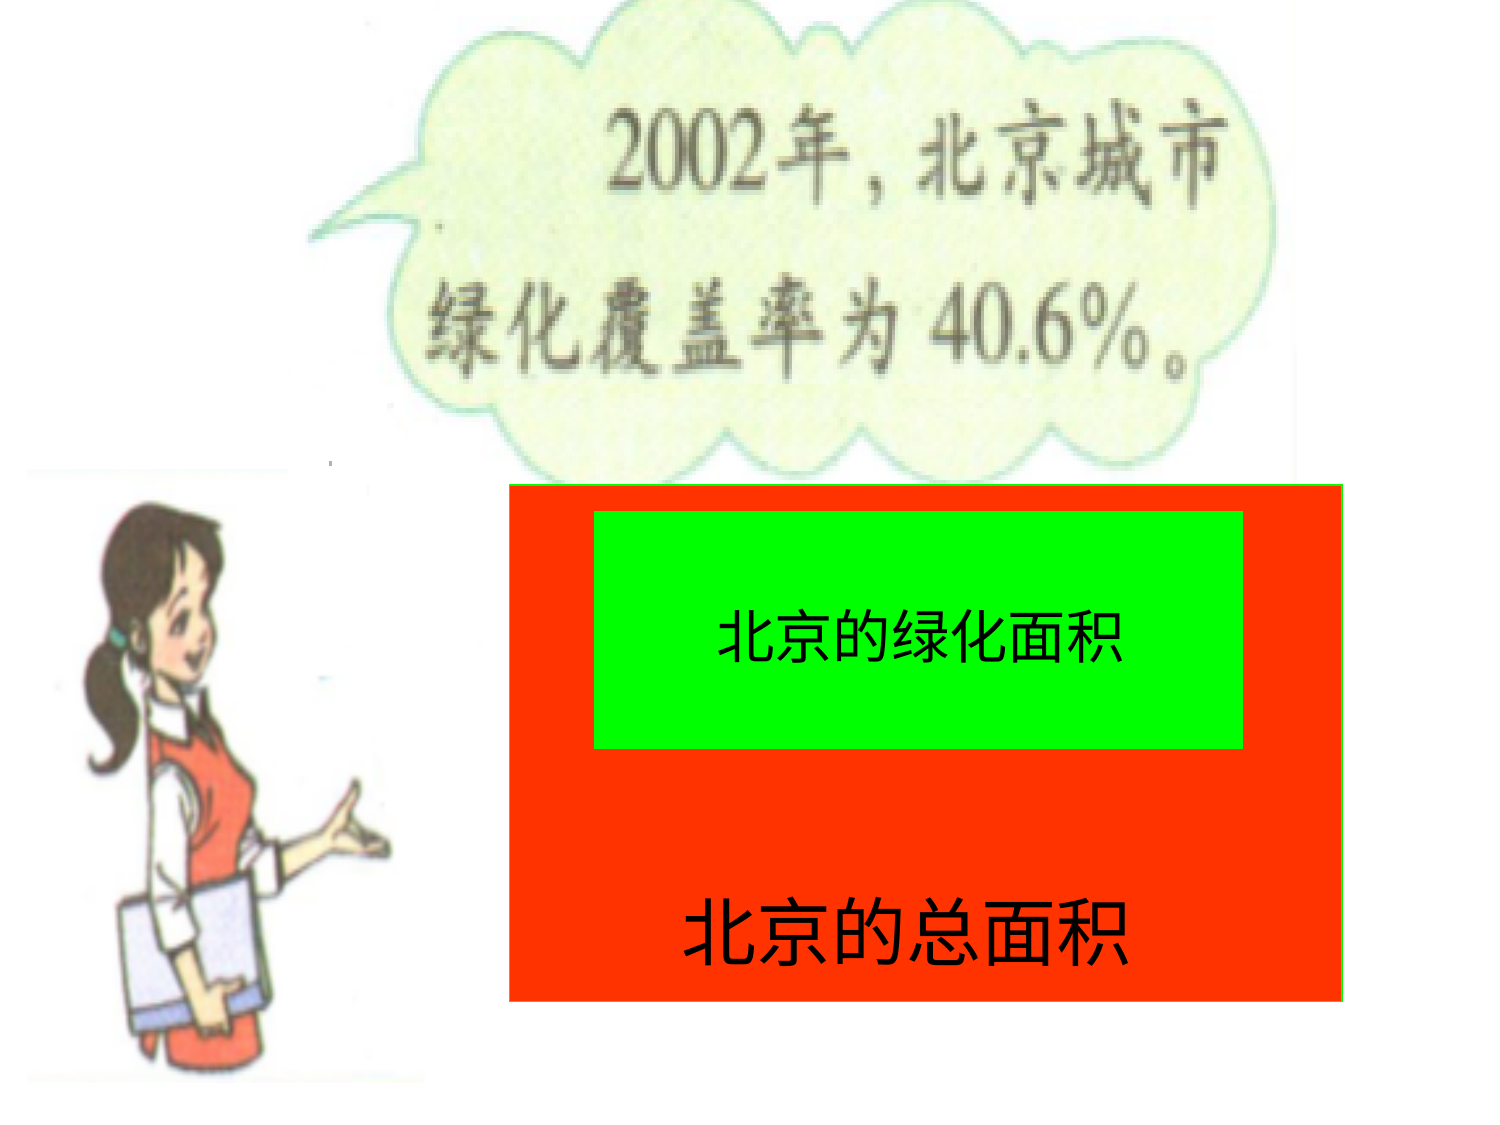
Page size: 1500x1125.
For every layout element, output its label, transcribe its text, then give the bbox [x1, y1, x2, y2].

text_box 北京的绿化面积 [691, 654, 1150, 678]
text_box [594, 654, 1243, 749]
text_box 北京的总面积 [652, 877, 1160, 983]
picture [26, 0, 1297, 1083]
text_box [509, 484, 1342, 1002]
